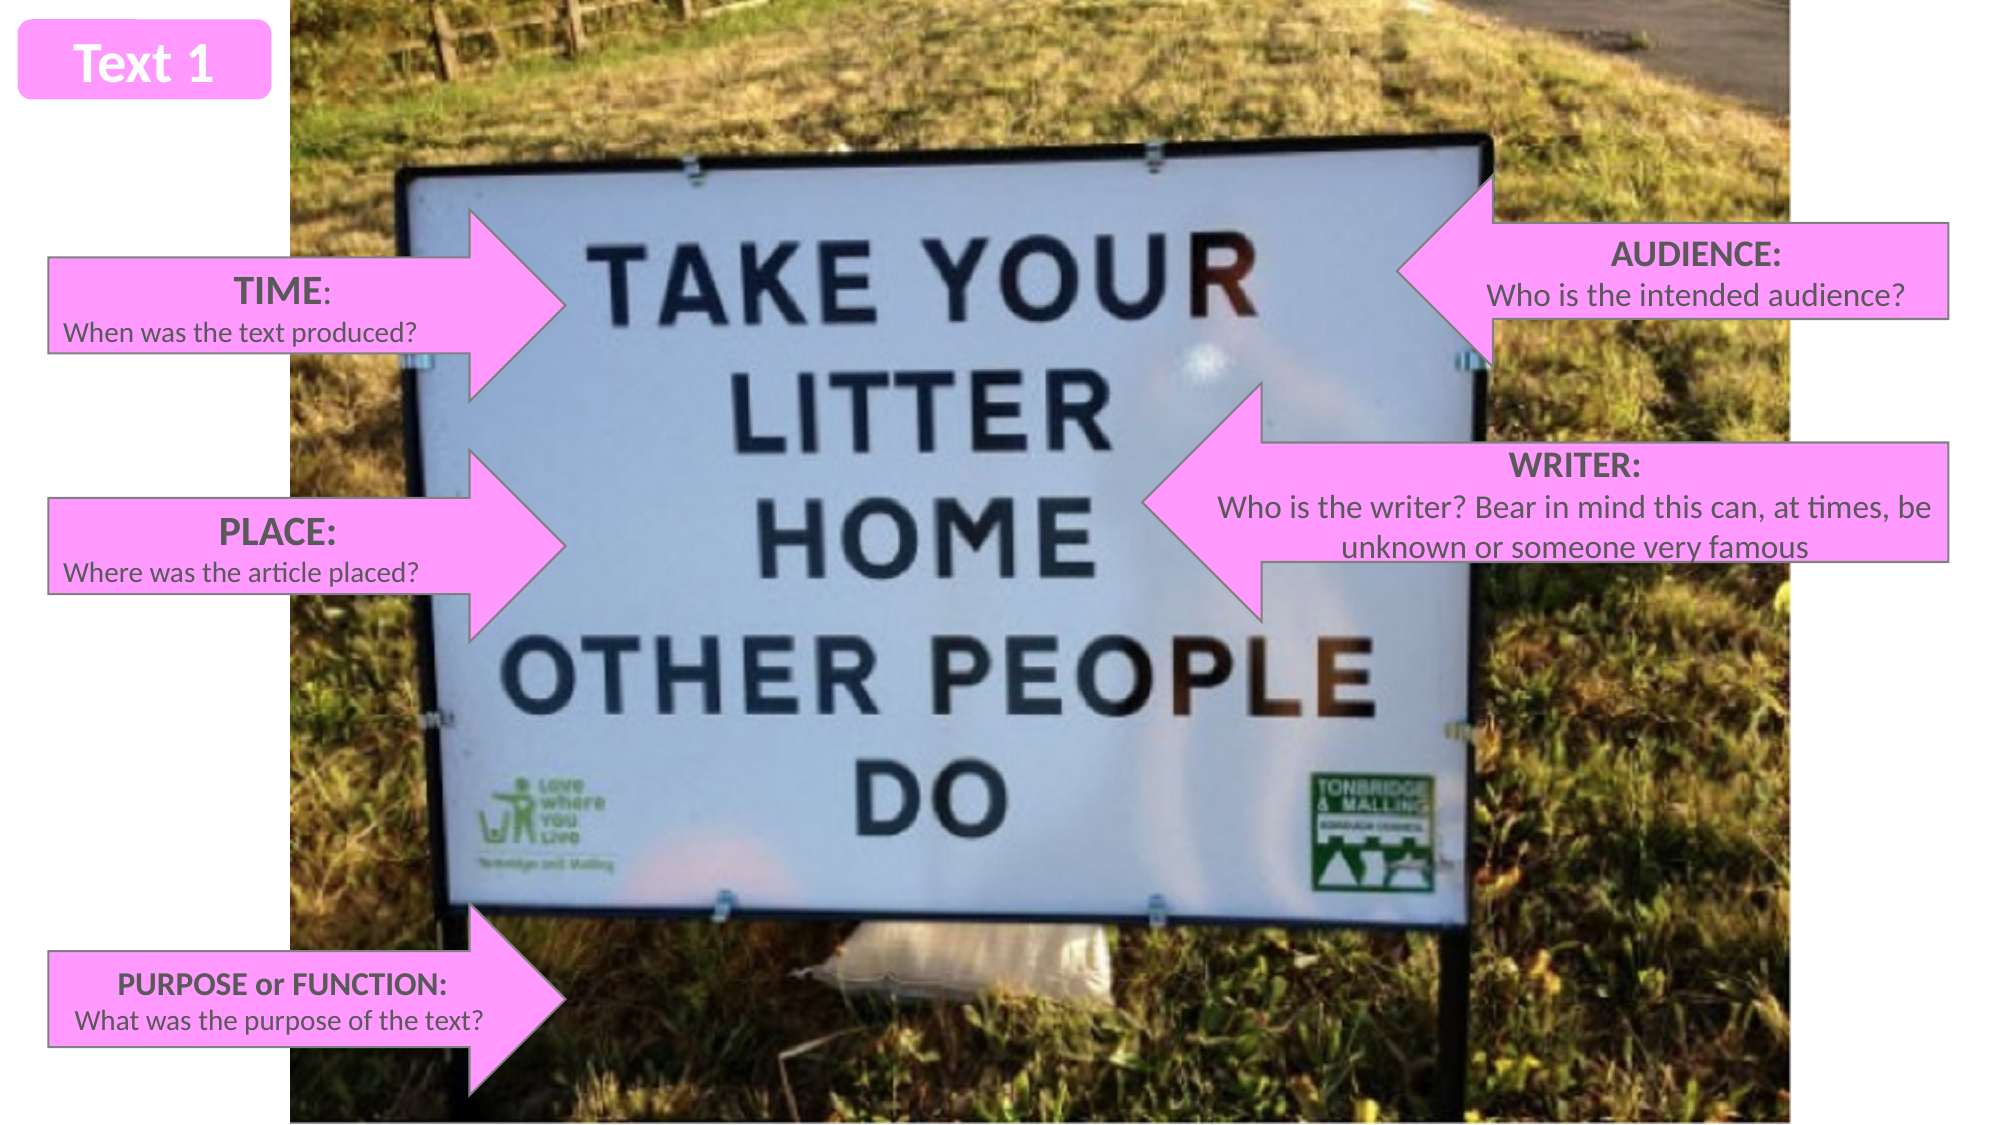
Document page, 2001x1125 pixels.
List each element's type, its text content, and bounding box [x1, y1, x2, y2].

text_box AUDIENCE: Who is the intended audience? [1792, 221, 1950, 321]
text_box PURPOSE or FUNCTION: What was the purpose of the text? [47, 950, 290, 1049]
picture [290, 0, 1792, 1125]
text_box WRITER: Who is the writer? Bear in mind this can, at times, be unknown or someone very famous [1792, 441, 1950, 564]
text_box PLACE: Where was the article placed? [47, 496, 290, 596]
text_box TIME: When was the text produced? [47, 256, 290, 355]
text_box Text 1 [17, 19, 272, 100]
